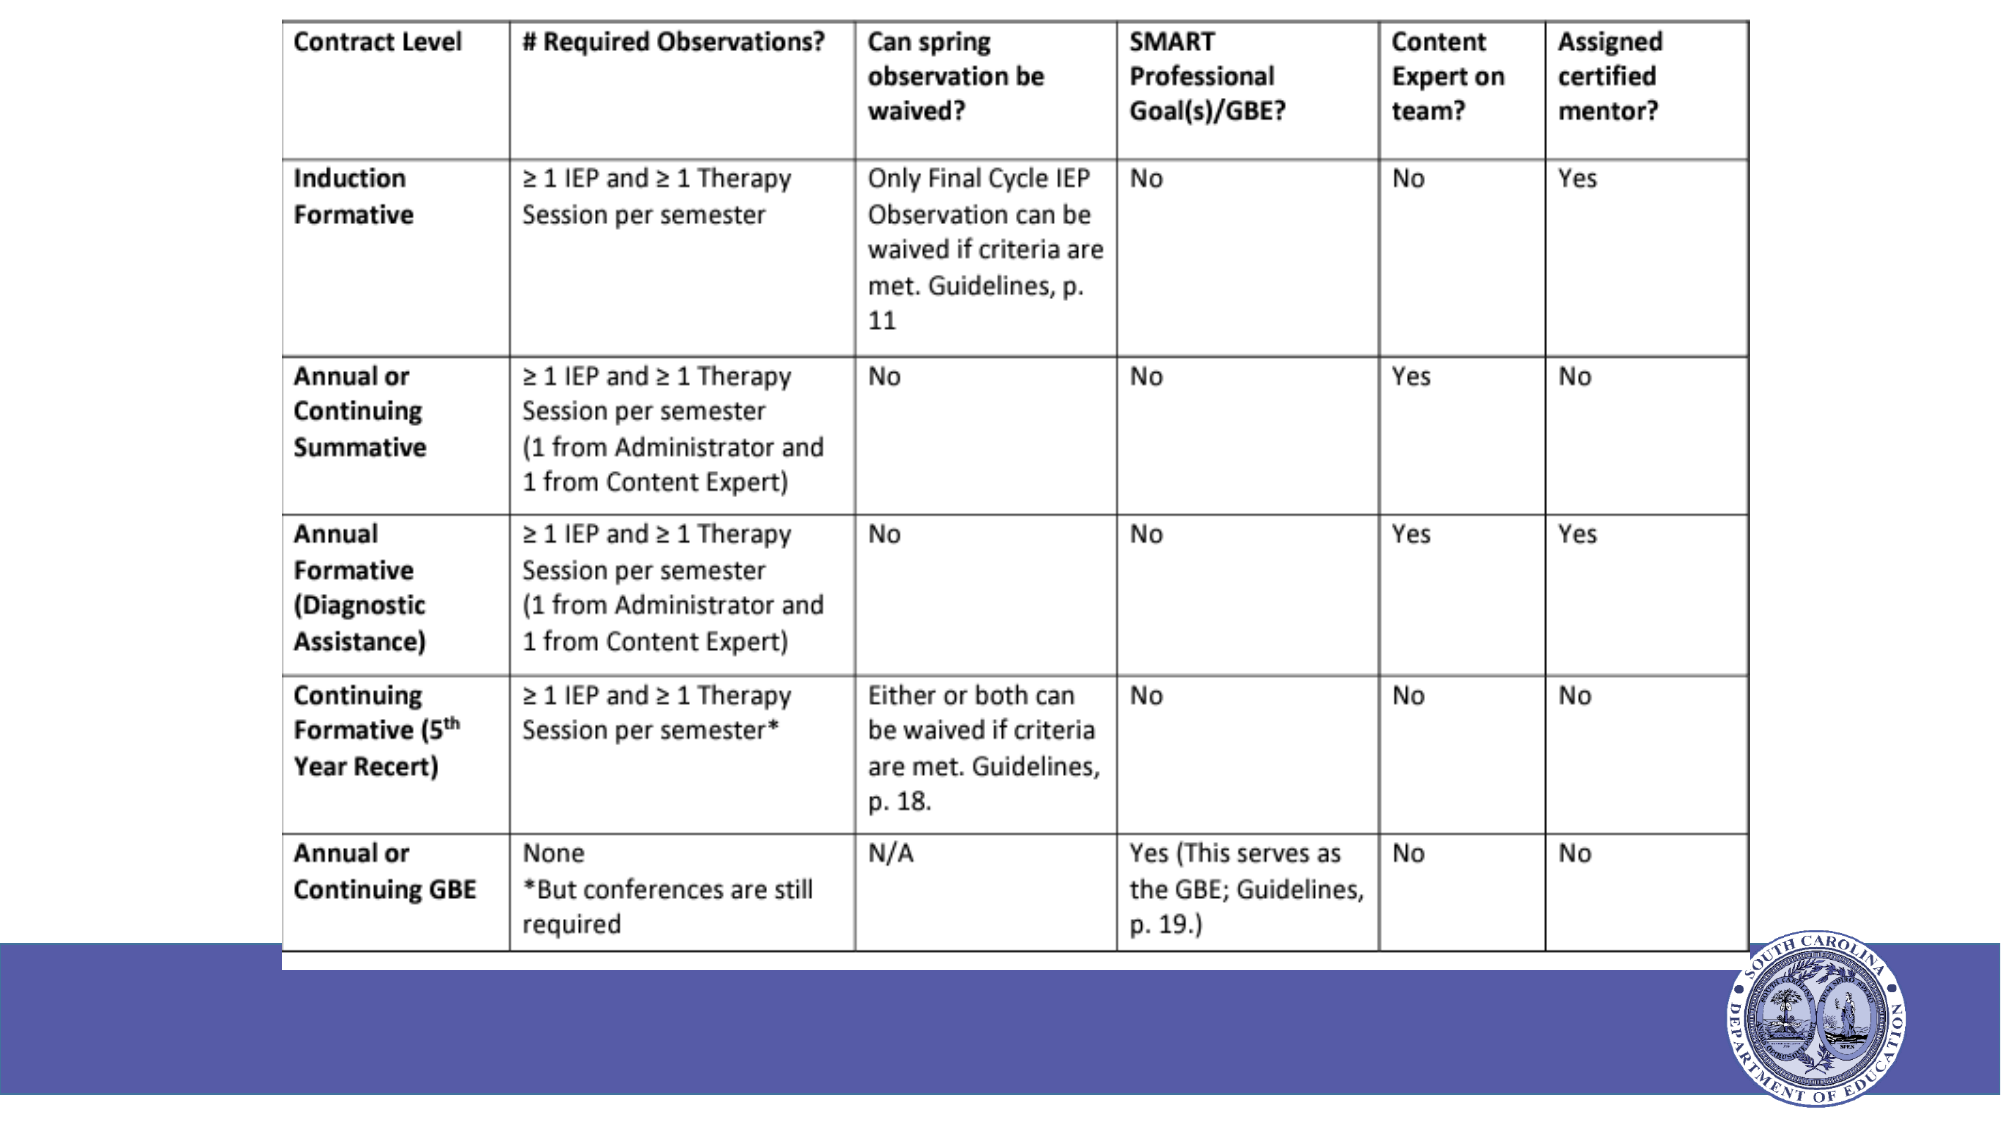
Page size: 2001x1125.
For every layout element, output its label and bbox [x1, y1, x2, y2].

list [282, 0, 1750, 970]
picture [1723, 928, 1907, 1109]
